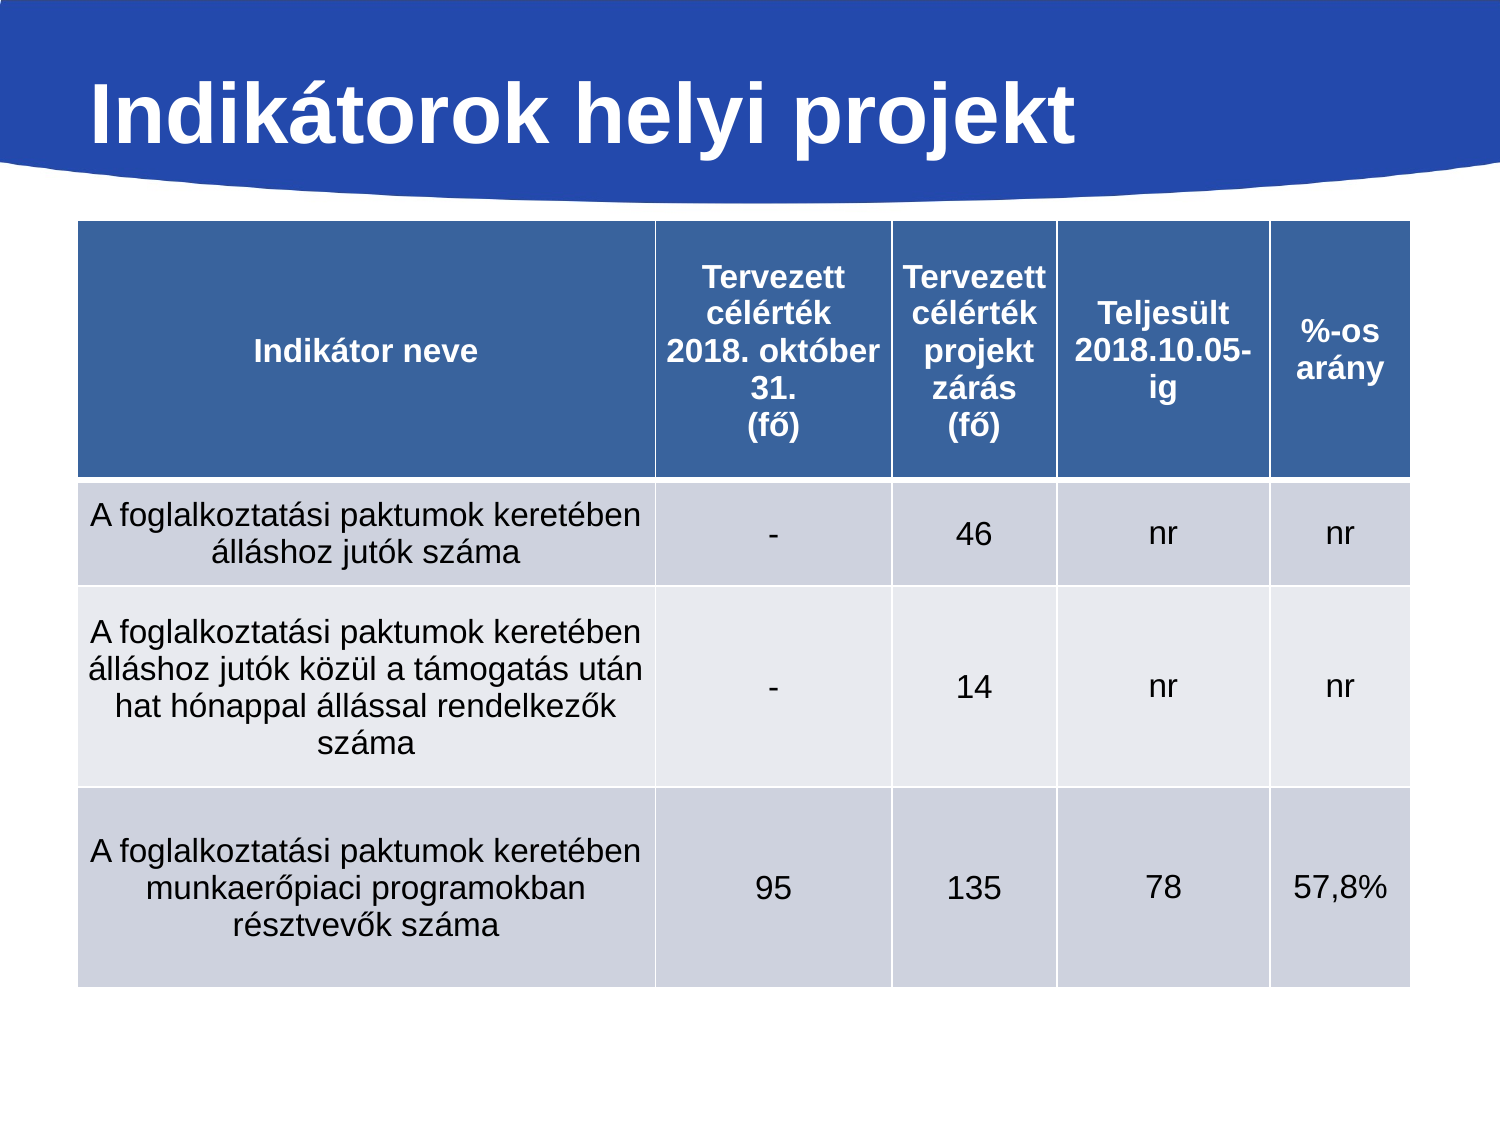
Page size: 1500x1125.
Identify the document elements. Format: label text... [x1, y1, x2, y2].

table_cell 135 [893, 788, 1056, 987]
table_header Indikátor neve [78, 221, 655, 477]
table_cell 14 [893, 587, 1056, 786]
table_cell A foglalkoztatási paktumok keretében munkaerőpiaci programokban résztvevők száma [78, 788, 655, 987]
table_cell - [656, 587, 891, 786]
table_cell nr [1271, 483, 1410, 585]
table_cell nr [1271, 587, 1410, 786]
table_header Tervezett célérték 2018. október 31. (fő) [656, 221, 891, 477]
table_header %-os arány [1271, 221, 1410, 477]
picture [0, 0, 1500, 1125]
table_cell - [656, 483, 891, 585]
table_header Tervezett célérték projekt zárás (fő) [893, 221, 1056, 477]
table_cell 46 [893, 483, 1056, 585]
table_cell nr [1058, 587, 1269, 786]
table_cell 57,8% [1271, 788, 1410, 987]
table_cell A foglalkoztatási paktumok keretében álláshoz jutók száma [78, 483, 655, 585]
table_cell 95 [656, 788, 891, 987]
table_cell nr [1058, 483, 1269, 585]
title Indikátorok helyi projekt [75, 45, 1425, 173]
table_cell A foglalkoztatási paktumok keretében álláshoz jutók közül a támogatás után hat hónappal állással rendelkezők száma [78, 587, 655, 786]
table_cell 78 [1058, 788, 1269, 987]
table_header Teljesült 2018.10.05-ig [1058, 221, 1269, 477]
